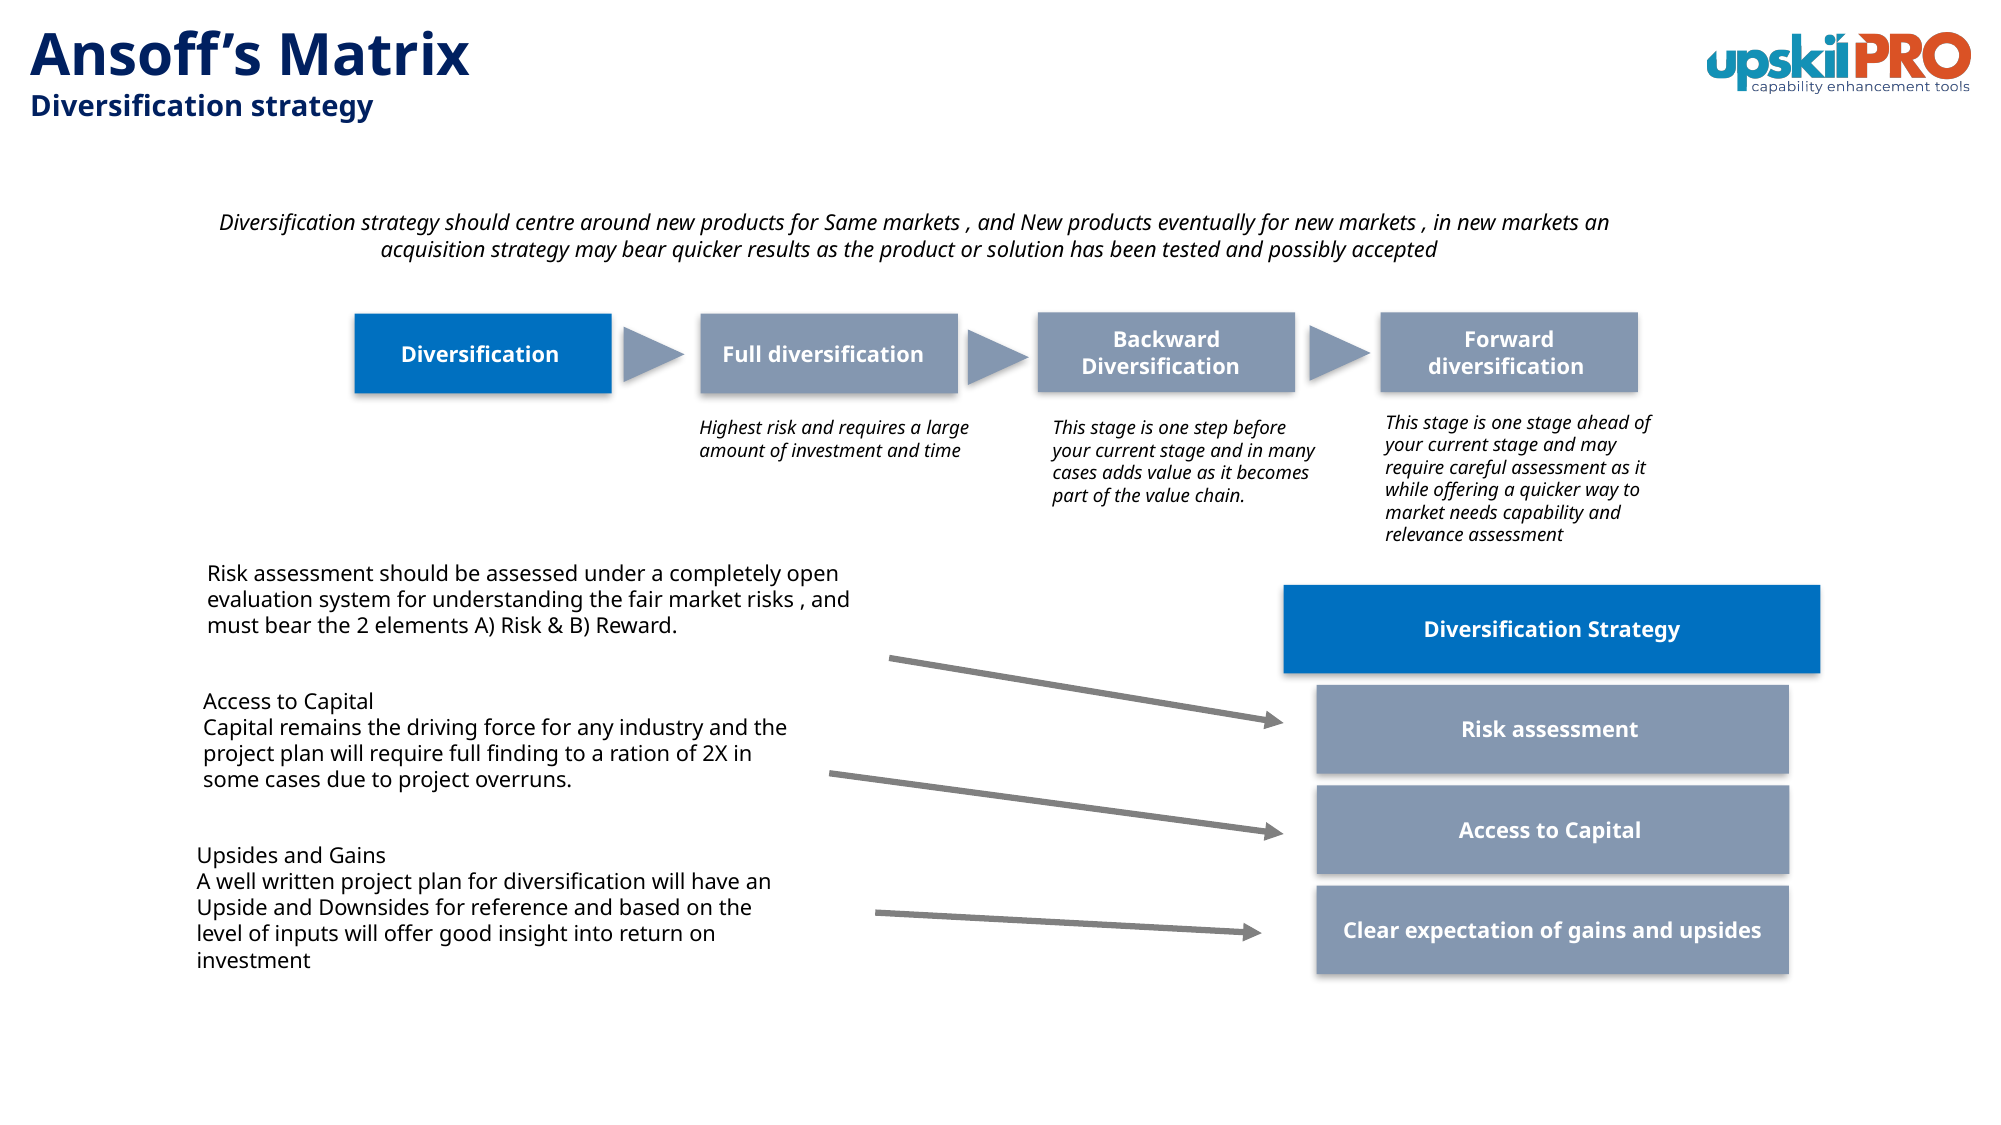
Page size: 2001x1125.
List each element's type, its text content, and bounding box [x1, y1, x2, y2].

text_box Ansoff’s Matrix Diversification strategy [15, 10, 1595, 130]
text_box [181, 552, 1821, 975]
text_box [354, 312, 1672, 561]
text_box Diversification strategy should centre around new products for Same markets , and New products eventually for new markets , in new markets an acquisition strategy may bear quicker results as the product or solution has been tested and possibly accepted [155, 201, 1676, 269]
picture [1707, 32, 1971, 94]
